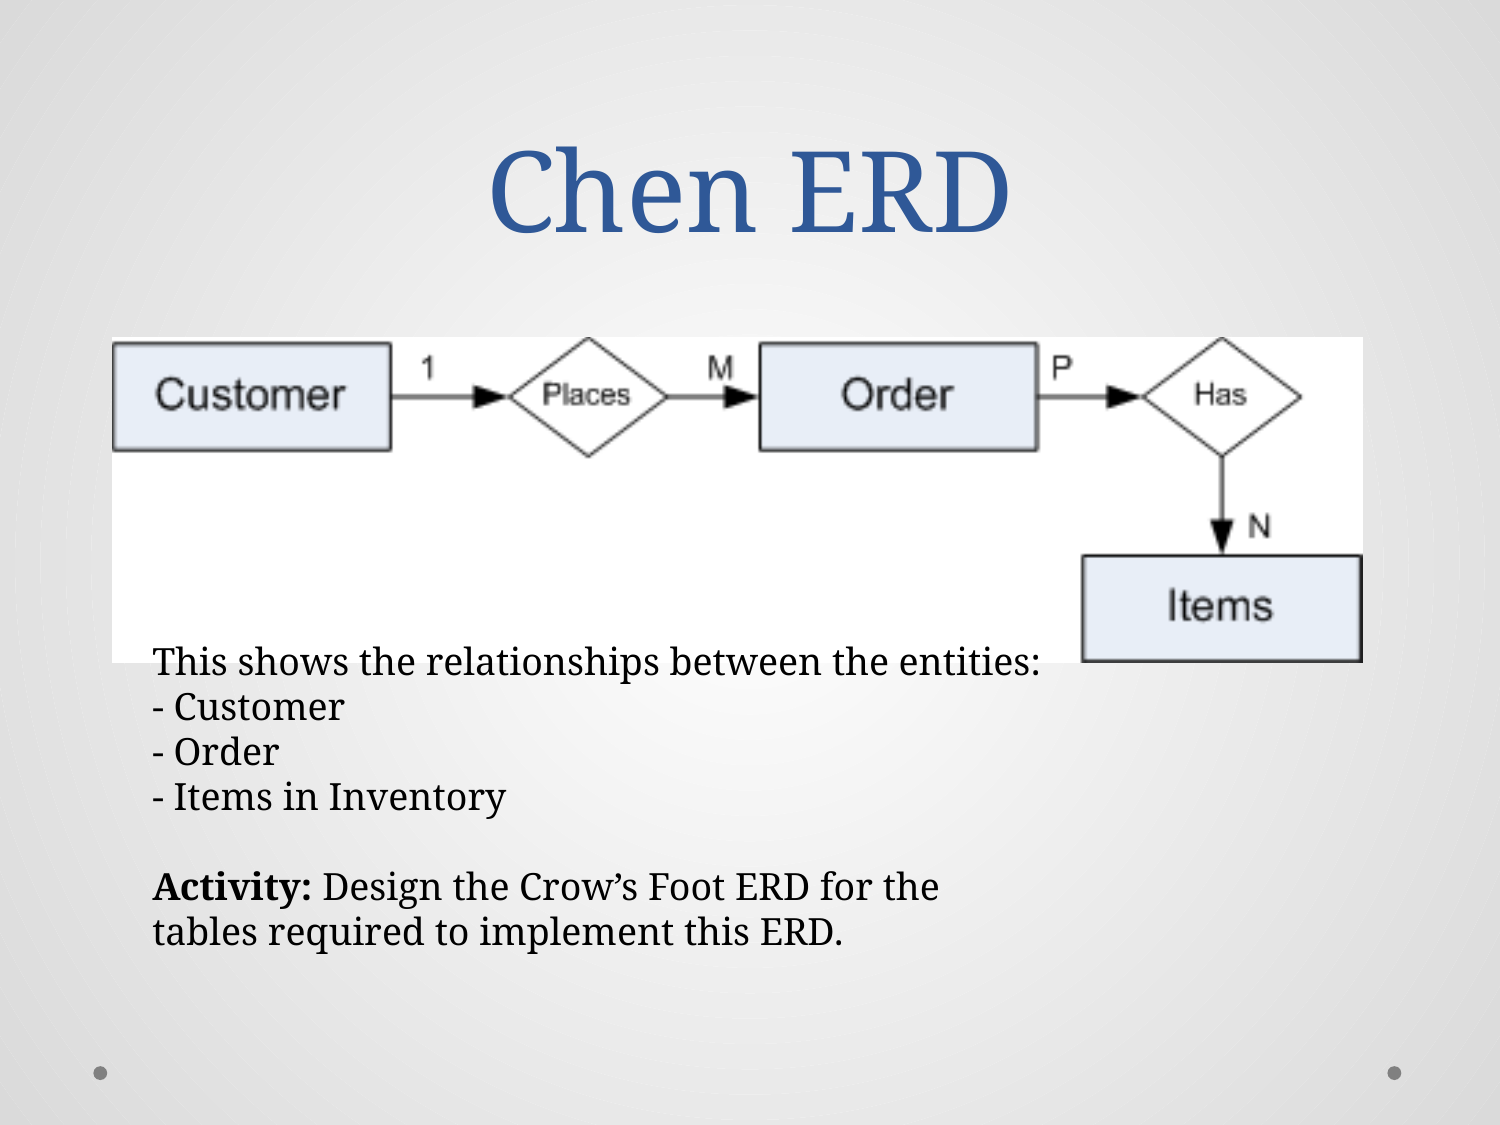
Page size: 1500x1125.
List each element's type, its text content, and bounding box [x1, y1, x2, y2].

title Chen ERD [75, 0, 1425, 263]
picture [112, 337, 1364, 663]
text_box This shows the relationships between the entities: - Customer - Order - Items in Inventory Activity: Design the Crow’s Foot ERD for the tables required to implement this ERD. [137, 671, 1063, 961]
